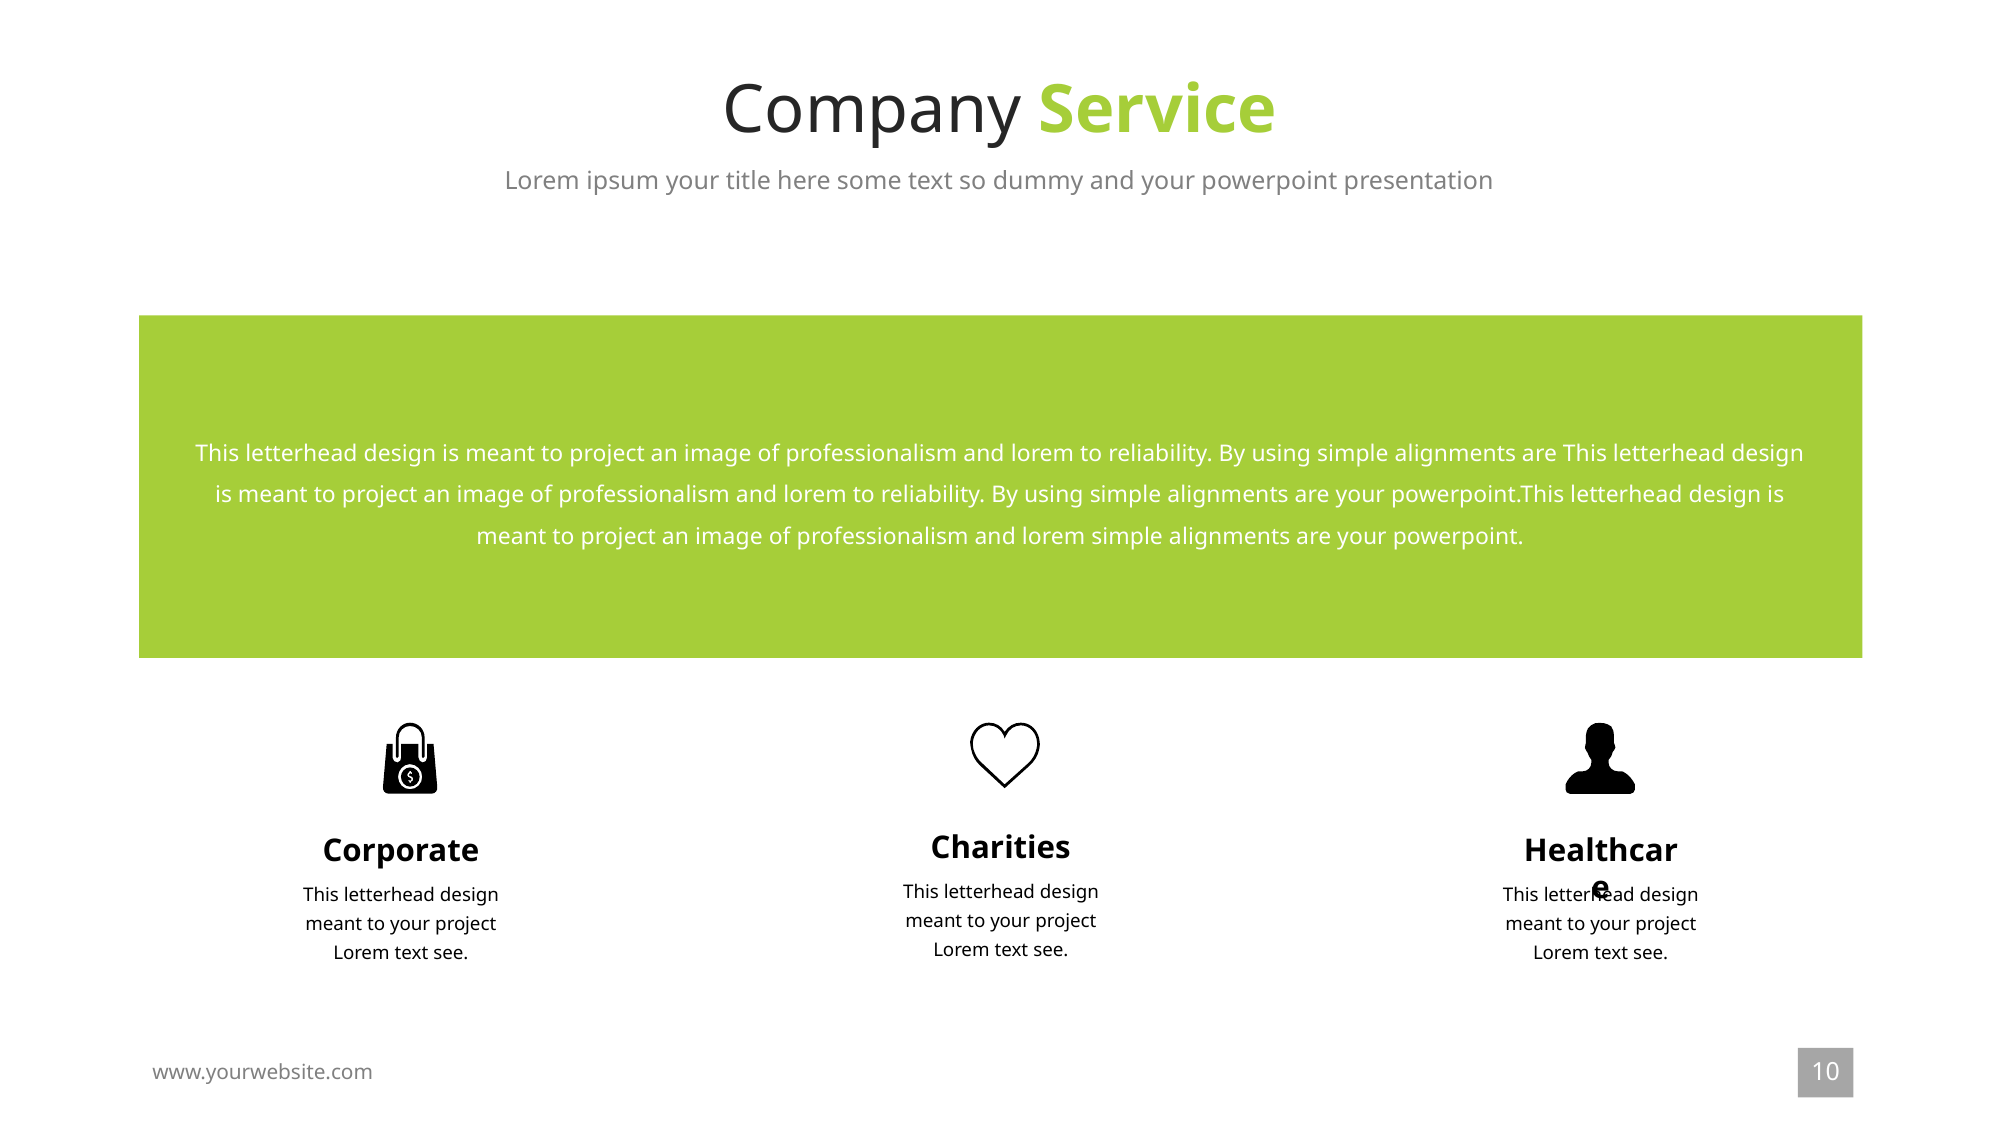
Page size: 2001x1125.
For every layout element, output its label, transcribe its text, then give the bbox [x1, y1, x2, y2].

text_box [138, 314, 1863, 659]
footer www.yourwebsite.com [137, 1042, 415, 1103]
title Company Service [137, 55, 1863, 160]
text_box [281, 722, 1721, 972]
list Lorem ipsum your title here some text so dummy and your powerpoint presentation [137, 160, 1863, 207]
slide_number 10 [1788, 1042, 1863, 1103]
text_box This letterhead design is meant to project an image of professionalism and lorem to reliability. By using simple alignments are This letterhead design is meant to project an image of professionalism and lorem to reliability. By using simple alignments are your powerpoint.This letterhead design is meant to project an image of professionalism and lorem simple alignments are your powerpoint. [190, 404, 1812, 569]
